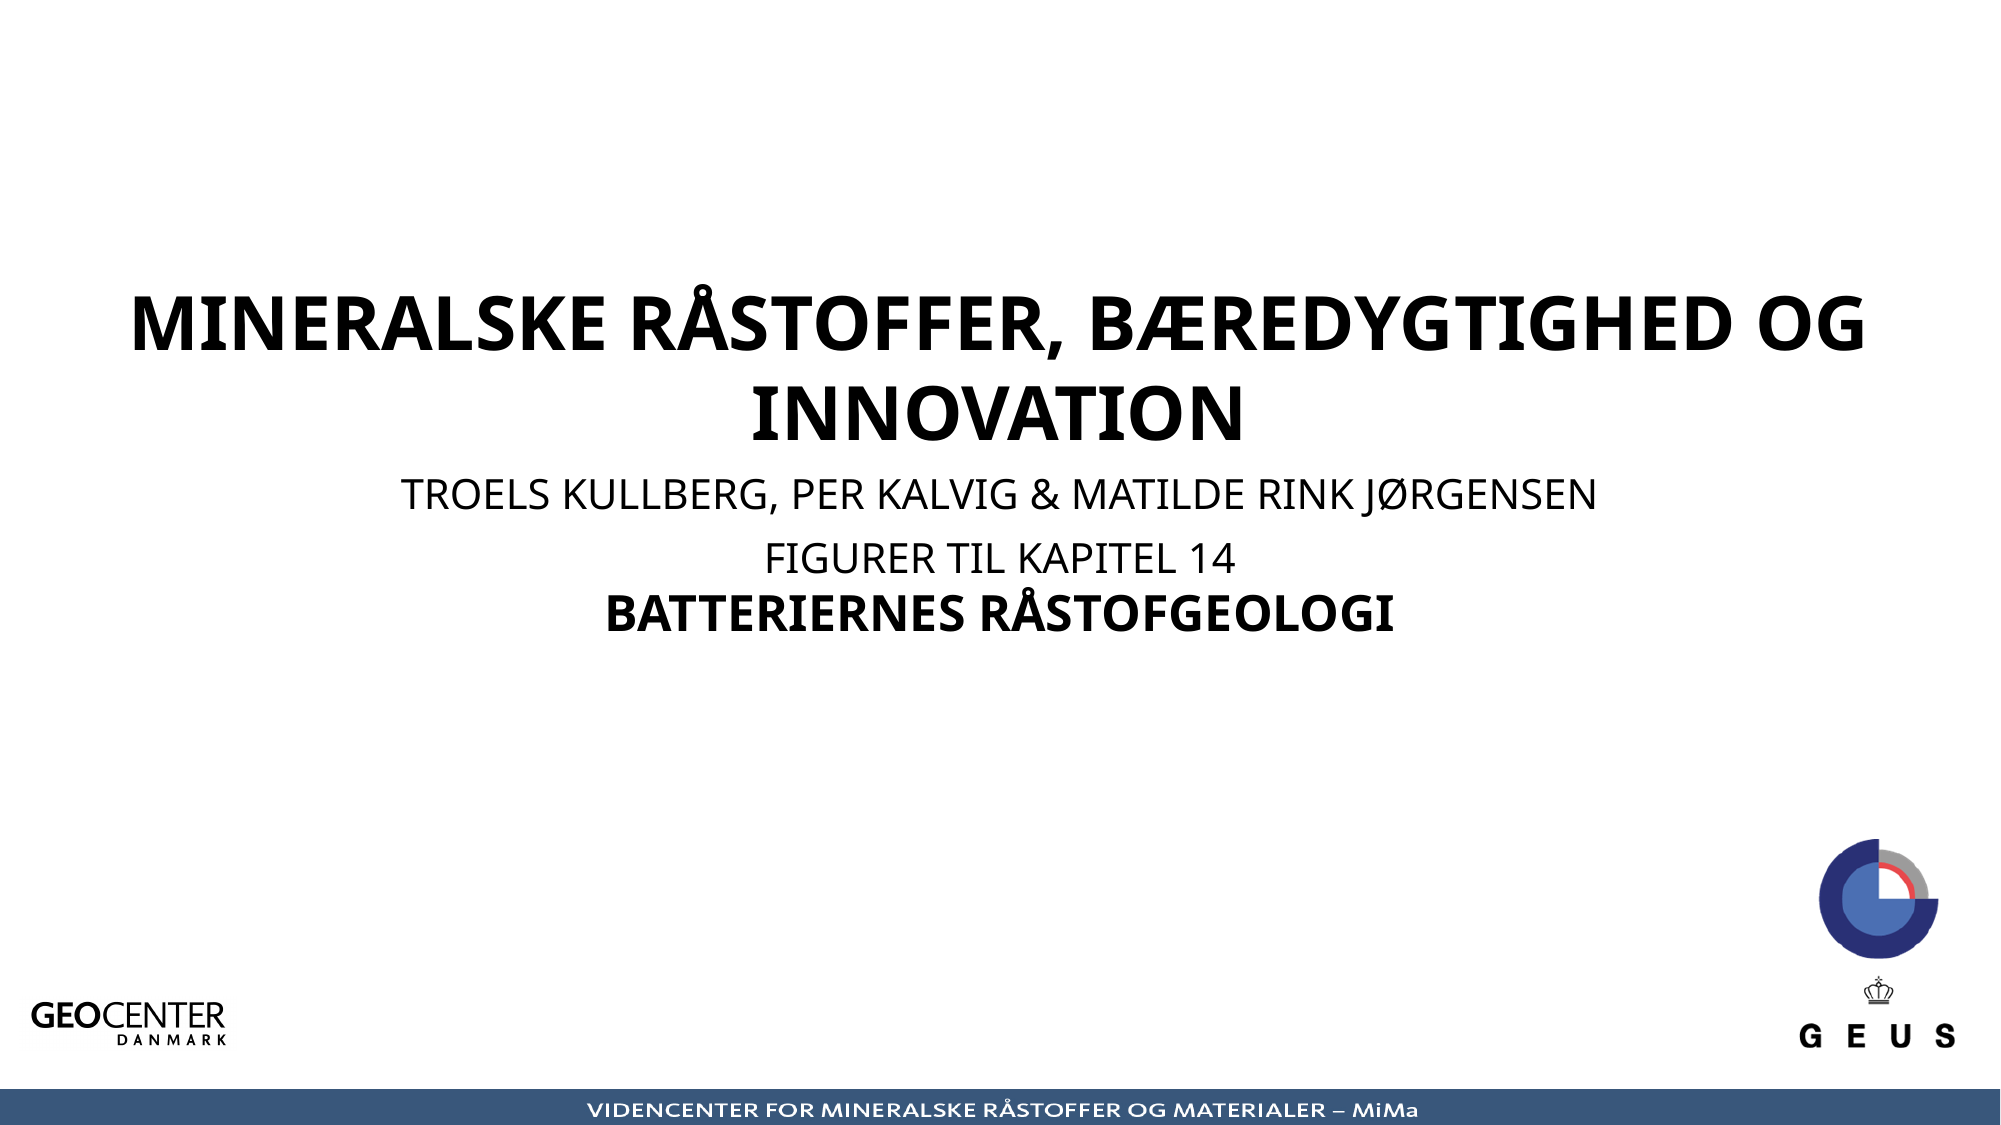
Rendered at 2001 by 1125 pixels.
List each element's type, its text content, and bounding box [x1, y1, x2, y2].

picture [19, 996, 237, 1052]
text_box Figurer til kapitel 14 Batteriernes råstofgeologi [422, 528, 1578, 645]
text_box Mineralske råstoffer, bæredygtighed og innovation Troels Kullberg, Per Kalvig & Matilde Rink Jørgensen [103, 264, 1897, 529]
picture [0, 838, 2001, 1125]
